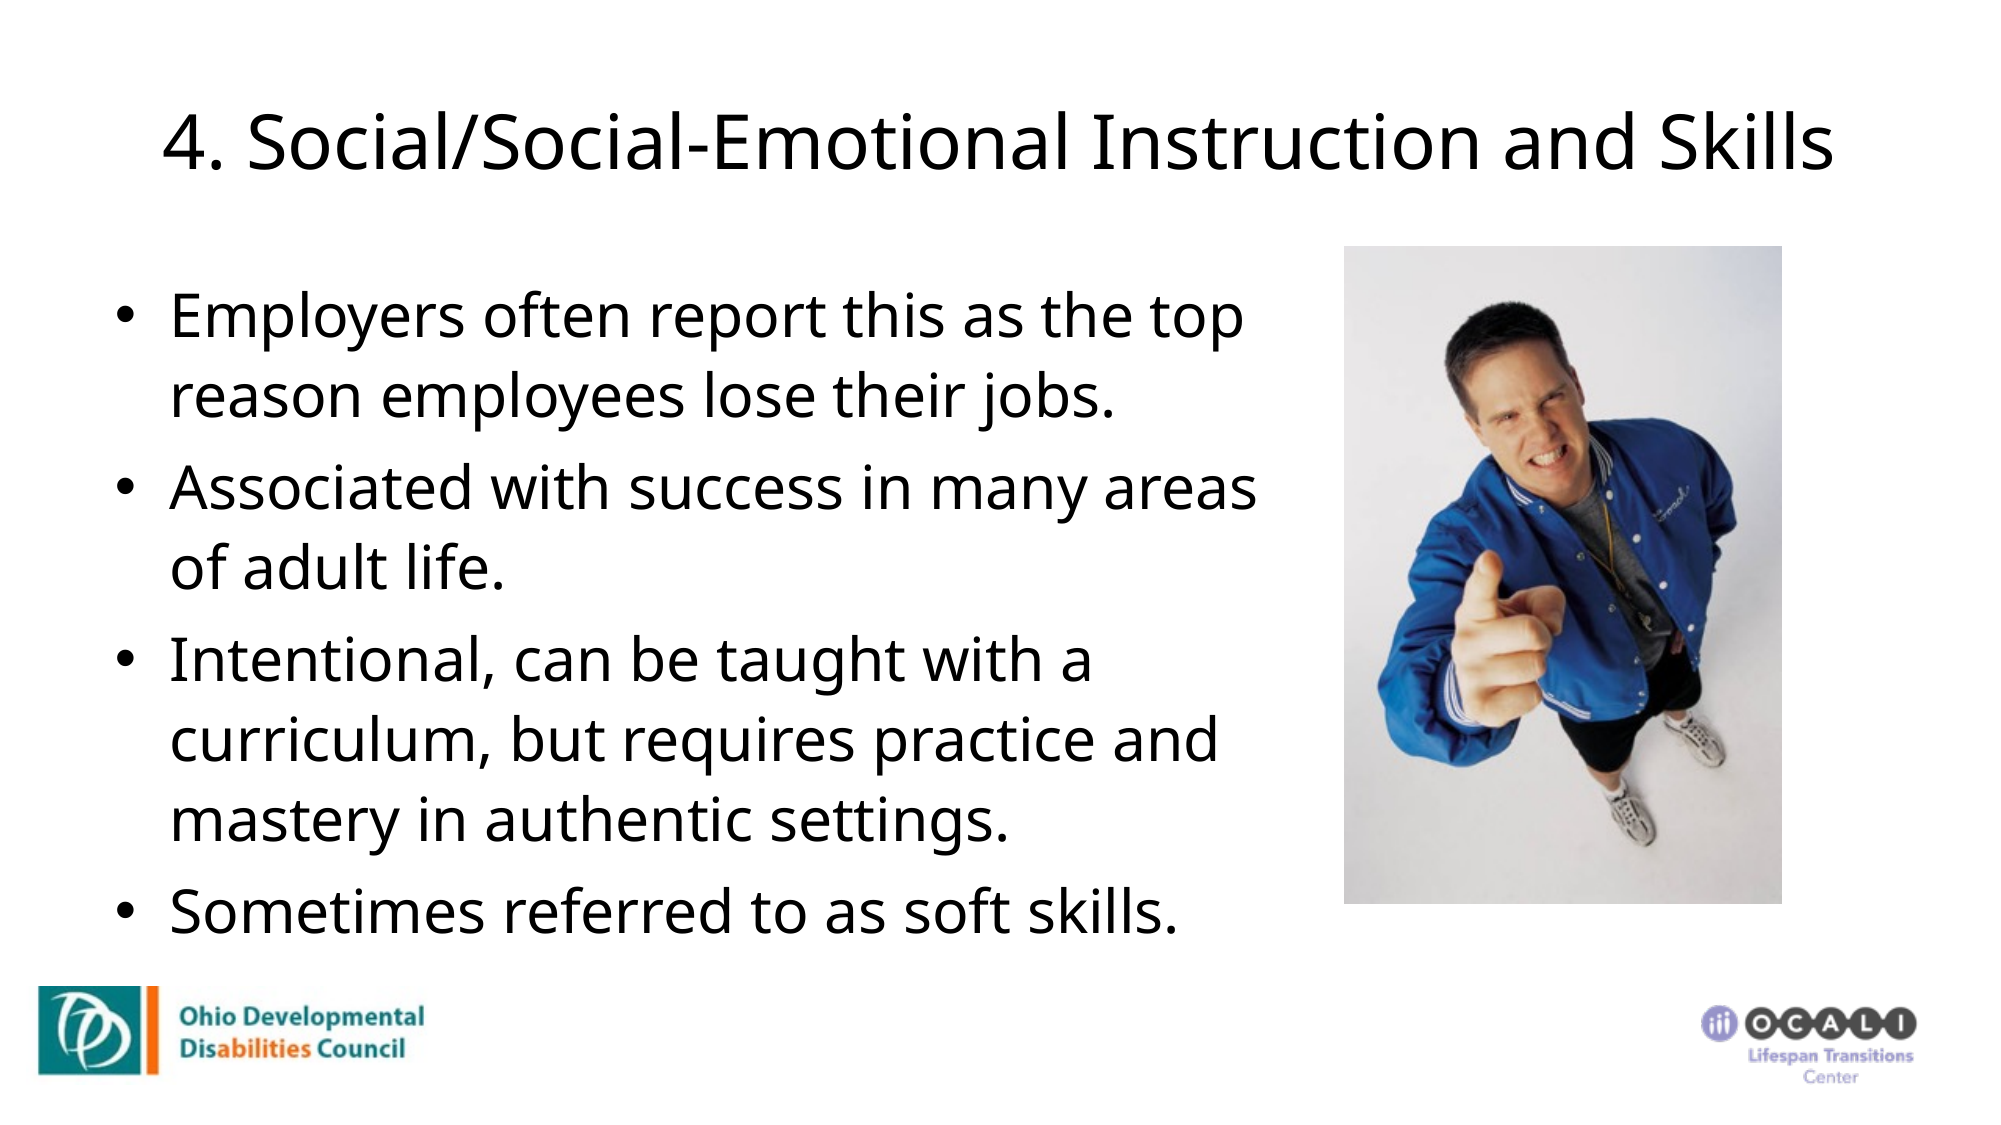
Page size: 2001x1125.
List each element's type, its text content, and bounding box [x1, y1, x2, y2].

picture [1697, 1001, 1923, 1088]
list Employers often report this as the top reason employees lose their jobs. Associated with success in many areas of adult life. Intentional, can be taught with a curriculum, but requires practice and mastery in authentic settings. Sometimes referred to as soft skills. [99, 262, 1306, 956]
title 4. Social/Social-Emotional Instruction and Skills [99, 45, 1900, 233]
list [1344, 246, 1783, 904]
picture [26, 986, 471, 1085]
